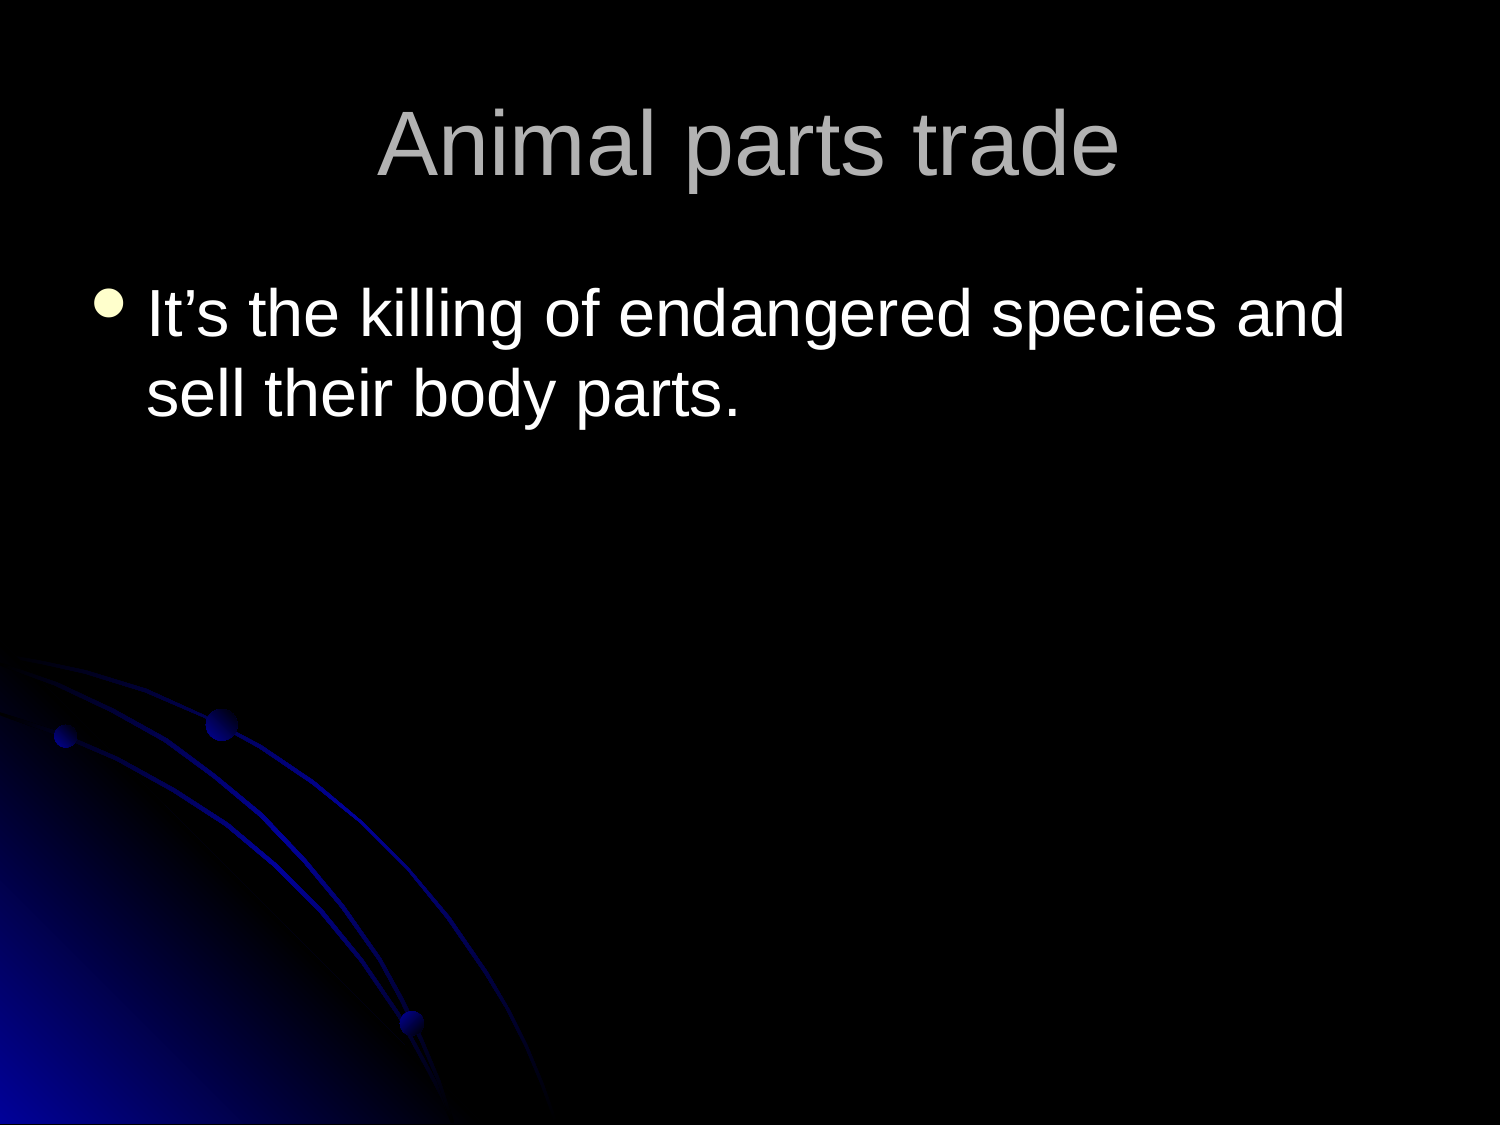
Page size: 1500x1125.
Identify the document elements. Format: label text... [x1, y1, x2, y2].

list It’s the killing of endangered species and sell their body parts. [74, 262, 1426, 1006]
title Animal parts trade [74, 45, 1426, 233]
